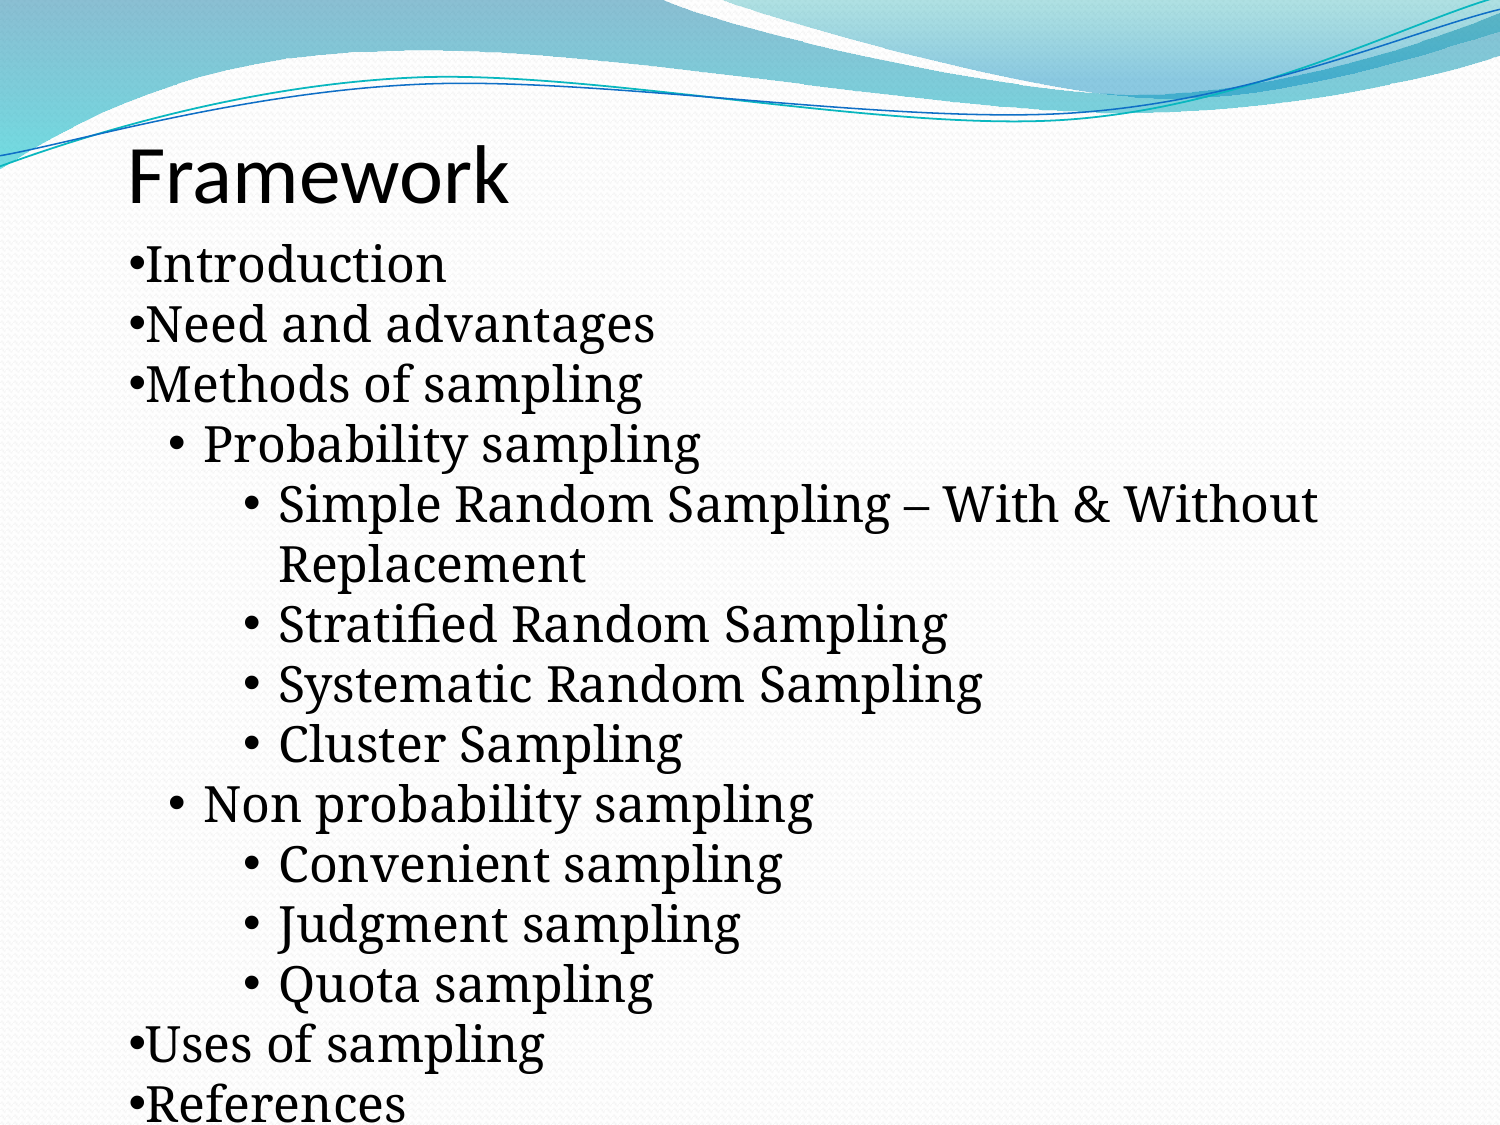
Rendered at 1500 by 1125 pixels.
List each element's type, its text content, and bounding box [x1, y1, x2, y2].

text_box Framework [112, 112, 1388, 228]
text_box Introduction Need and advantages Methods of sampling Probability sampling Simple Random Sampling – With & Without Replacement Stratified Random Sampling Systematic Random Sampling Cluster Sampling Non probability sampling Convenient sampling Judgment sampling Quota sampling Uses of sampling References [113, 224, 1389, 964]
